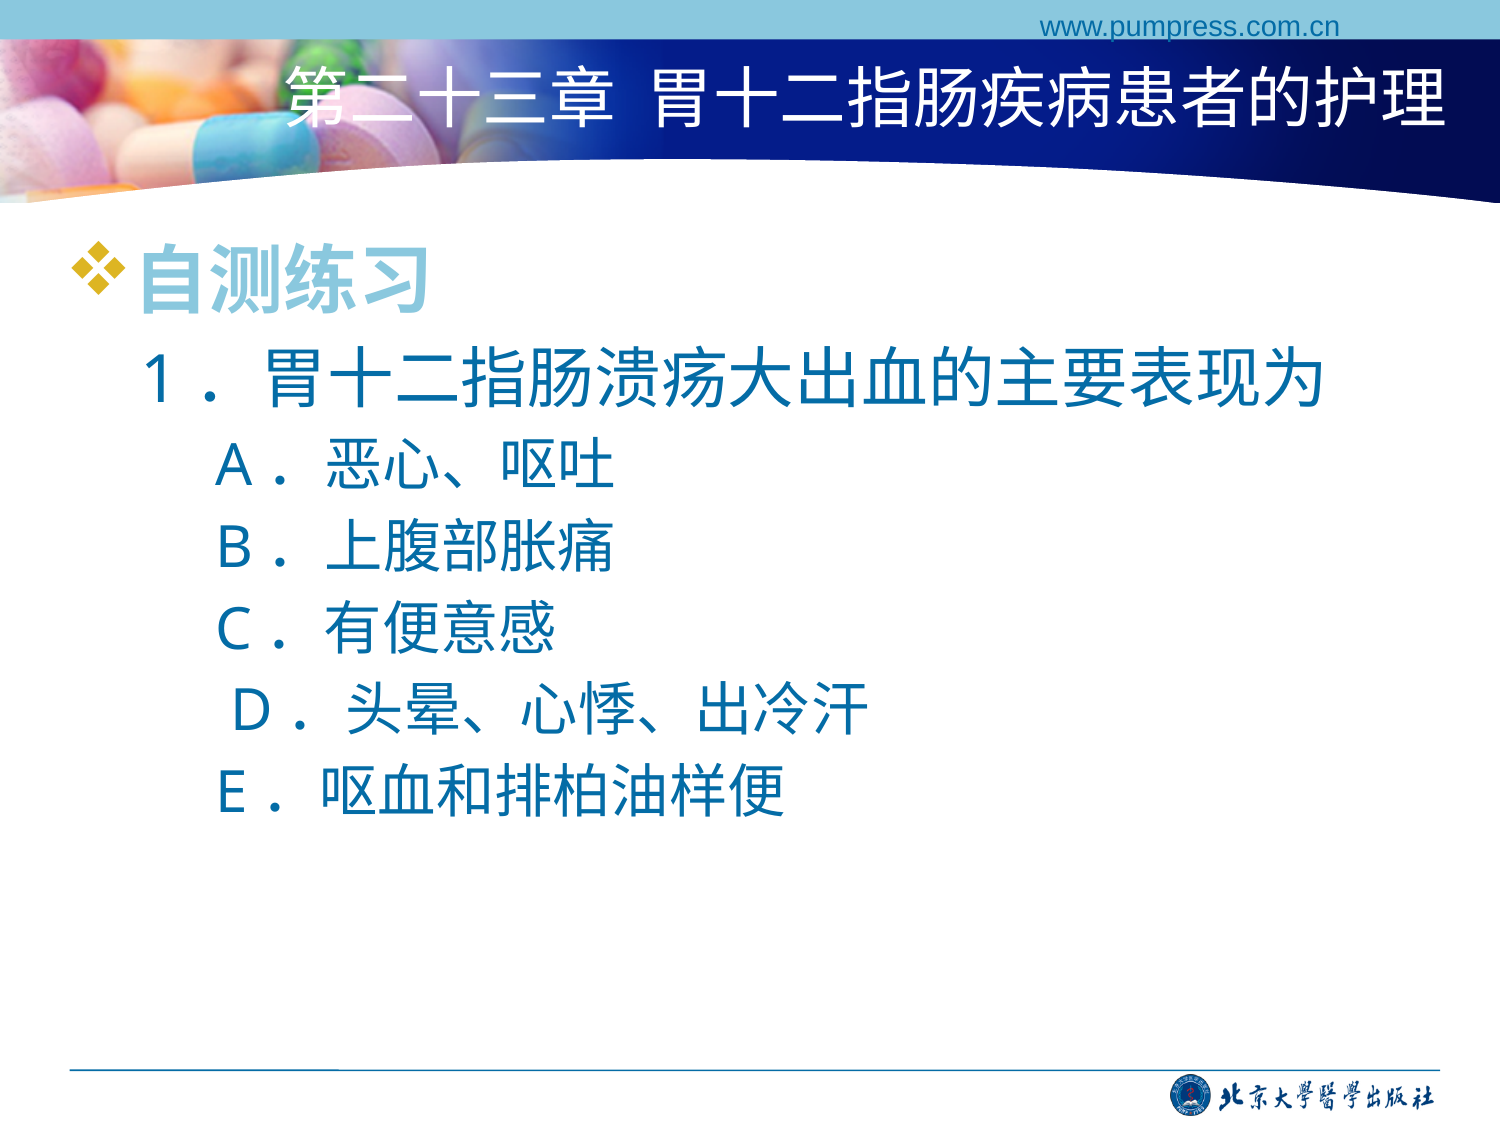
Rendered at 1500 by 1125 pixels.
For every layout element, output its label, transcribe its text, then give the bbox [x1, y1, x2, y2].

slide_number www.pumpress.com.cn [1025, 0, 1463, 38]
picture [0, 40, 1500, 203]
title 第二十三章 胃十二指肠疾病患者的护理 [137, 49, 1463, 143]
picture [1170, 1074, 1436, 1118]
list 自测练习 1．胃十二指肠溃疡大出血的主要表现为 A．恶心、呕吐 B．上腹部胀痛 C．有便意感 D．头晕、心悸、出冷汗 E．呕血和排柏油样便 [49, 224, 1463, 1026]
